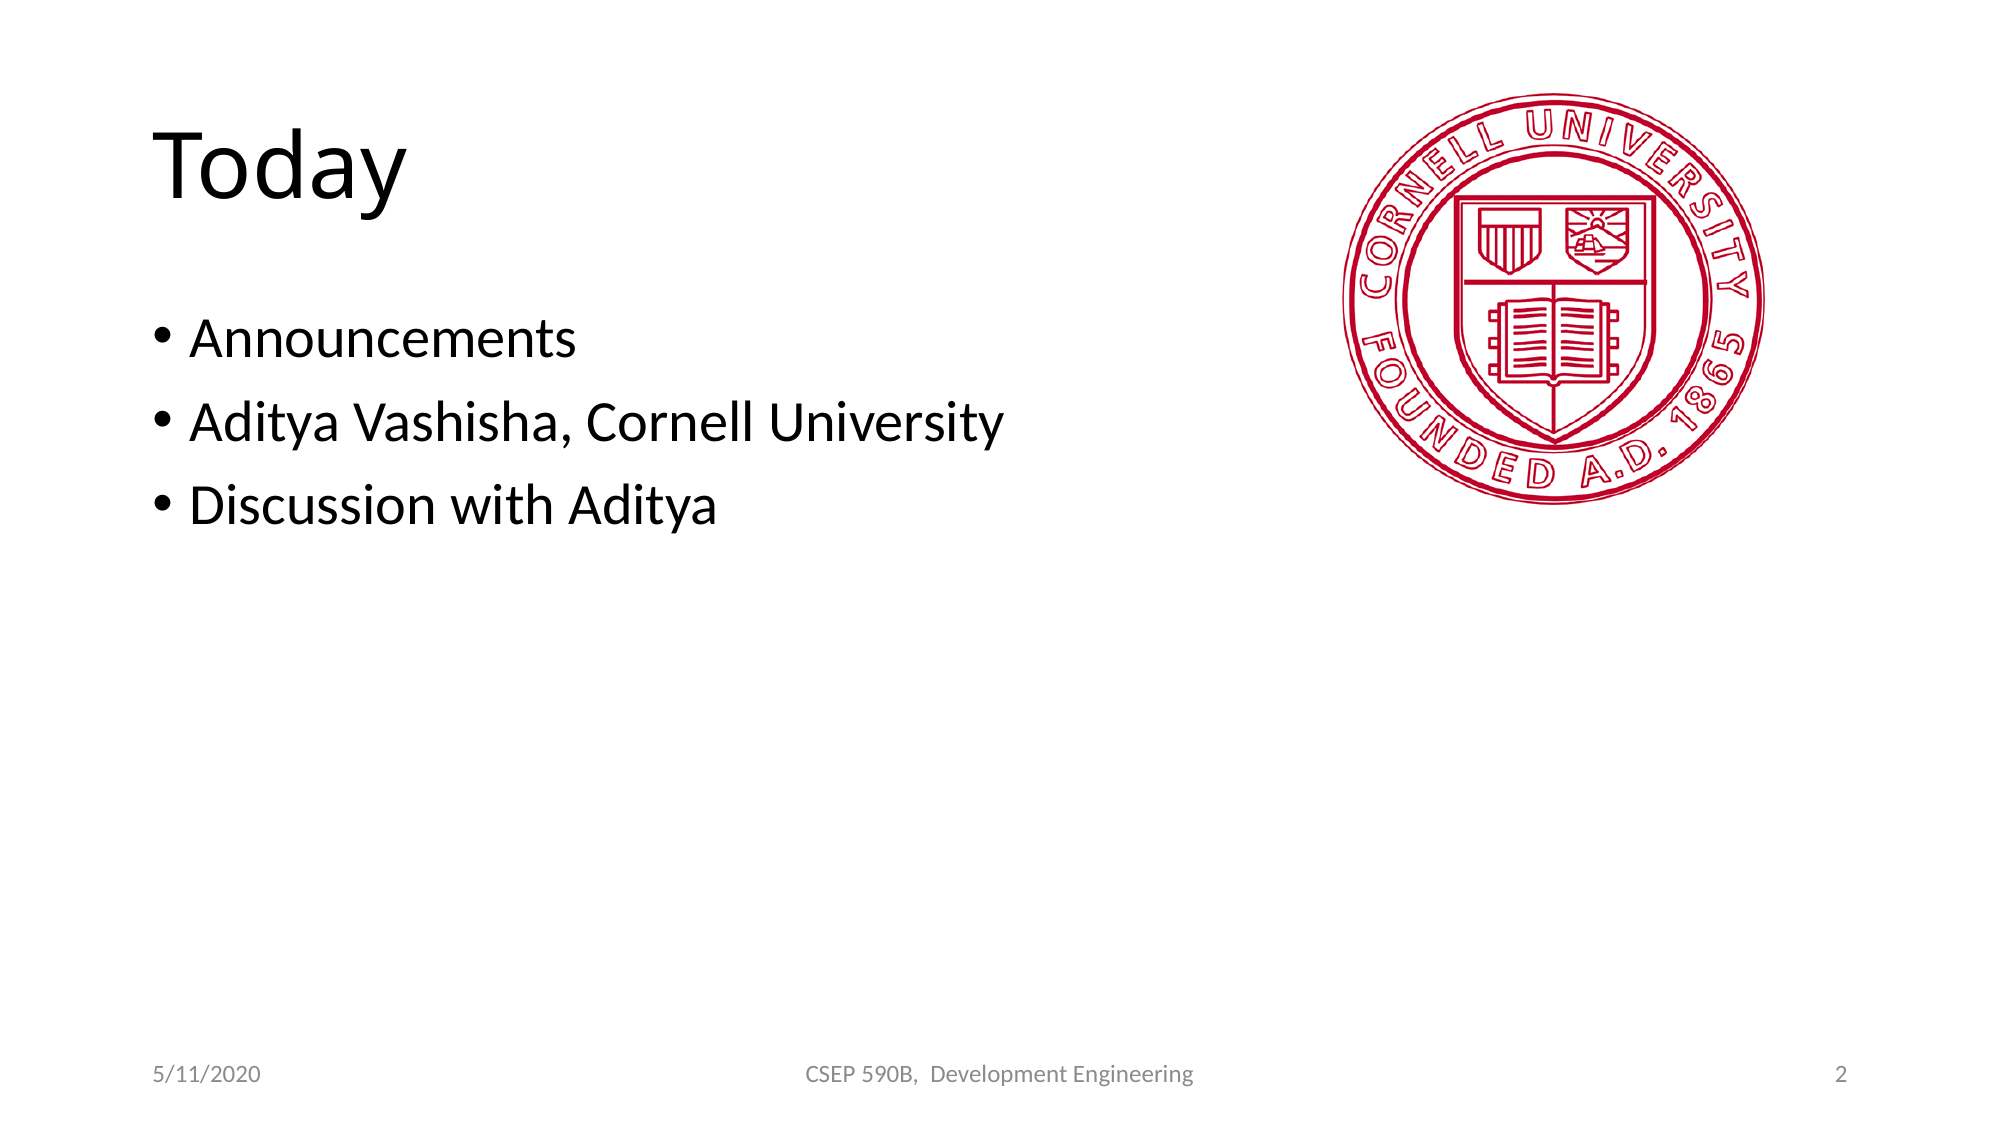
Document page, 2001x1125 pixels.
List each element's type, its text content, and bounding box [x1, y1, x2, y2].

footer CSEP 590B, Development Engineering [662, 1042, 1338, 1103]
slide_number 2 [1412, 1042, 1863, 1103]
picture [1167, 84, 1940, 514]
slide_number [137, 1042, 588, 1103]
title Today [137, 59, 1863, 278]
list Announcements Aditya Vashisha, Cornell University Discussion with Aditya [137, 299, 1863, 1014]
